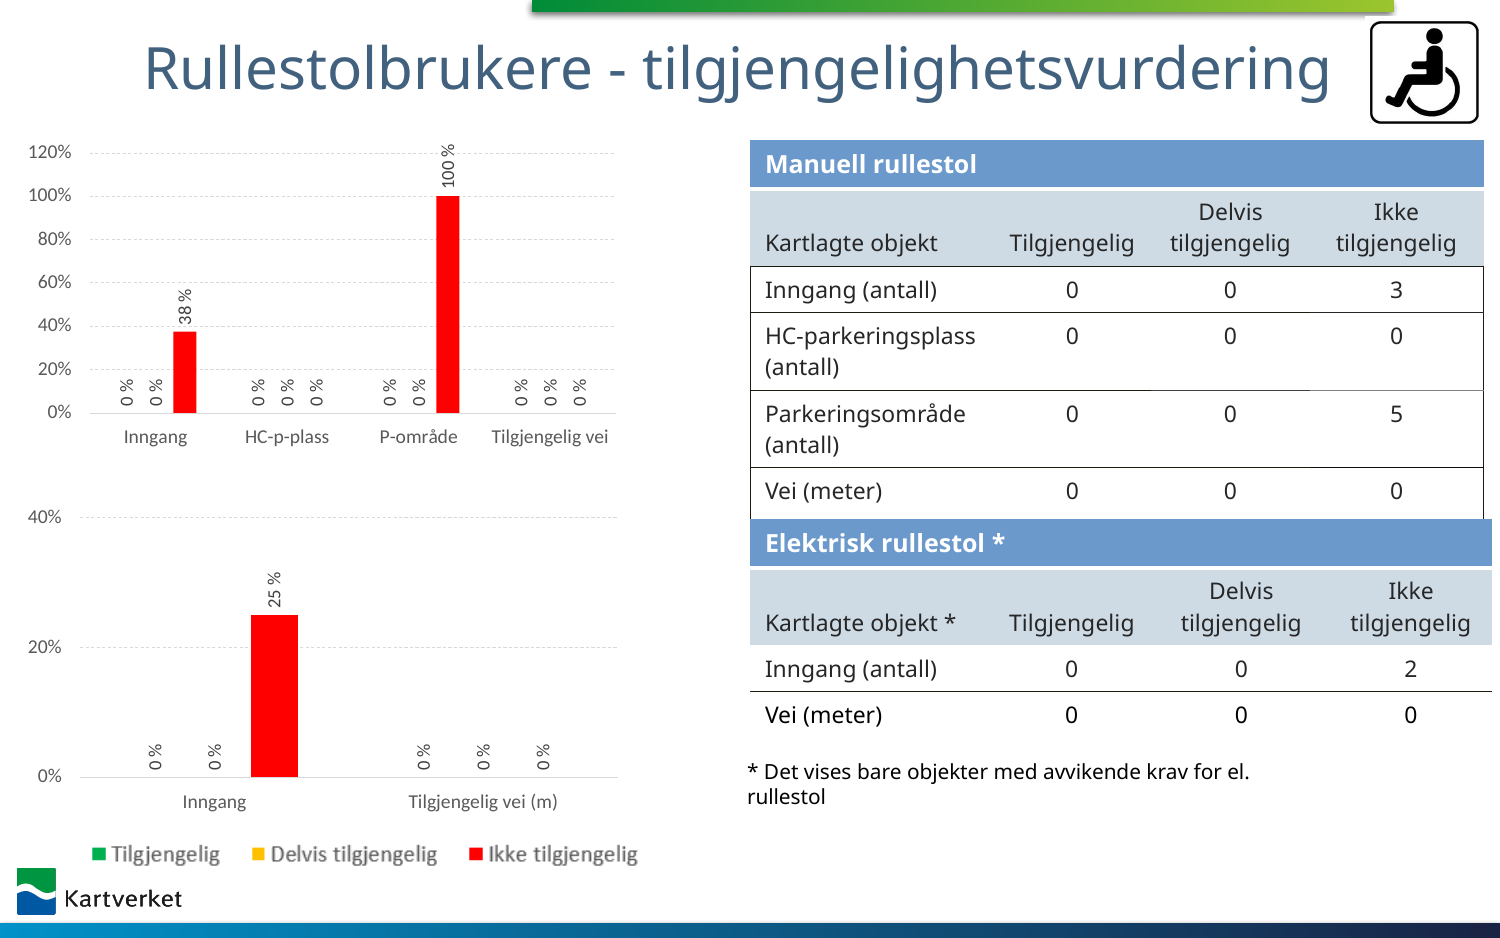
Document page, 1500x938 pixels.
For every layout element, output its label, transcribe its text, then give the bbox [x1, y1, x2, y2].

table_cell 0 [1310, 313, 1483, 390]
picture [20, 135, 629, 457]
table_cell 0 [1151, 313, 1310, 390]
table_cell 0 [994, 468, 1151, 519]
text_box Rullestolbrukere - tilgjengelighetsvurdering [39, 12, 1348, 109]
table_cell 0 [994, 391, 1151, 467]
table_cell Vei (meter) [751, 468, 994, 519]
table_cell 0 [1153, 645, 1330, 691]
table_header Manuell rullestol [750, 140, 1484, 187]
table_cell 2 [1330, 645, 1492, 691]
table_cell 3 [1310, 267, 1483, 312]
table_cell 0 [1310, 468, 1483, 519]
text_box * Det vises bare objekter med avvikende krav for el. rullestol [732, 751, 1317, 816]
table_cell Kartlagte objekt [750, 191, 994, 266]
table_cell Vei (meter) [750, 692, 991, 738]
table_cell 0 [1330, 692, 1492, 738]
table_cell 0 [1151, 391, 1310, 467]
table_cell 0 [994, 267, 1151, 312]
picture [20, 499, 630, 822]
table_cell Tilgjengelig [994, 191, 1151, 266]
table_cell 5 [1310, 391, 1483, 467]
table_cell Inngang (antall) [751, 267, 994, 312]
table_cell Delvis tilgjengelig [1153, 570, 1330, 645]
table_cell Ikke tilgjengelig [1310, 191, 1484, 266]
table_cell 0 [994, 313, 1151, 390]
table_header Elektrisk rullestol * [750, 519, 1492, 566]
table_cell Ikke tilgjengelig [1330, 570, 1492, 645]
table_cell 0 [1153, 692, 1330, 738]
picture [86, 838, 643, 870]
table_cell Delvis tilgjengelig [1151, 191, 1310, 266]
table_cell 0 [1151, 468, 1310, 519]
table_cell Tilgjengelig [991, 570, 1153, 645]
table_cell Kartlagte objekt * [750, 570, 991, 645]
table_cell 0 [991, 692, 1153, 738]
table_cell Parkeringsområde (antall) [751, 391, 994, 467]
table_cell Inngang (antall) [750, 645, 991, 691]
table_cell 0 [1151, 267, 1310, 312]
table_cell 0 [991, 645, 1153, 691]
picture [1365, 16, 1484, 129]
table_cell HC-parkeringsplass (antall) [751, 313, 994, 390]
